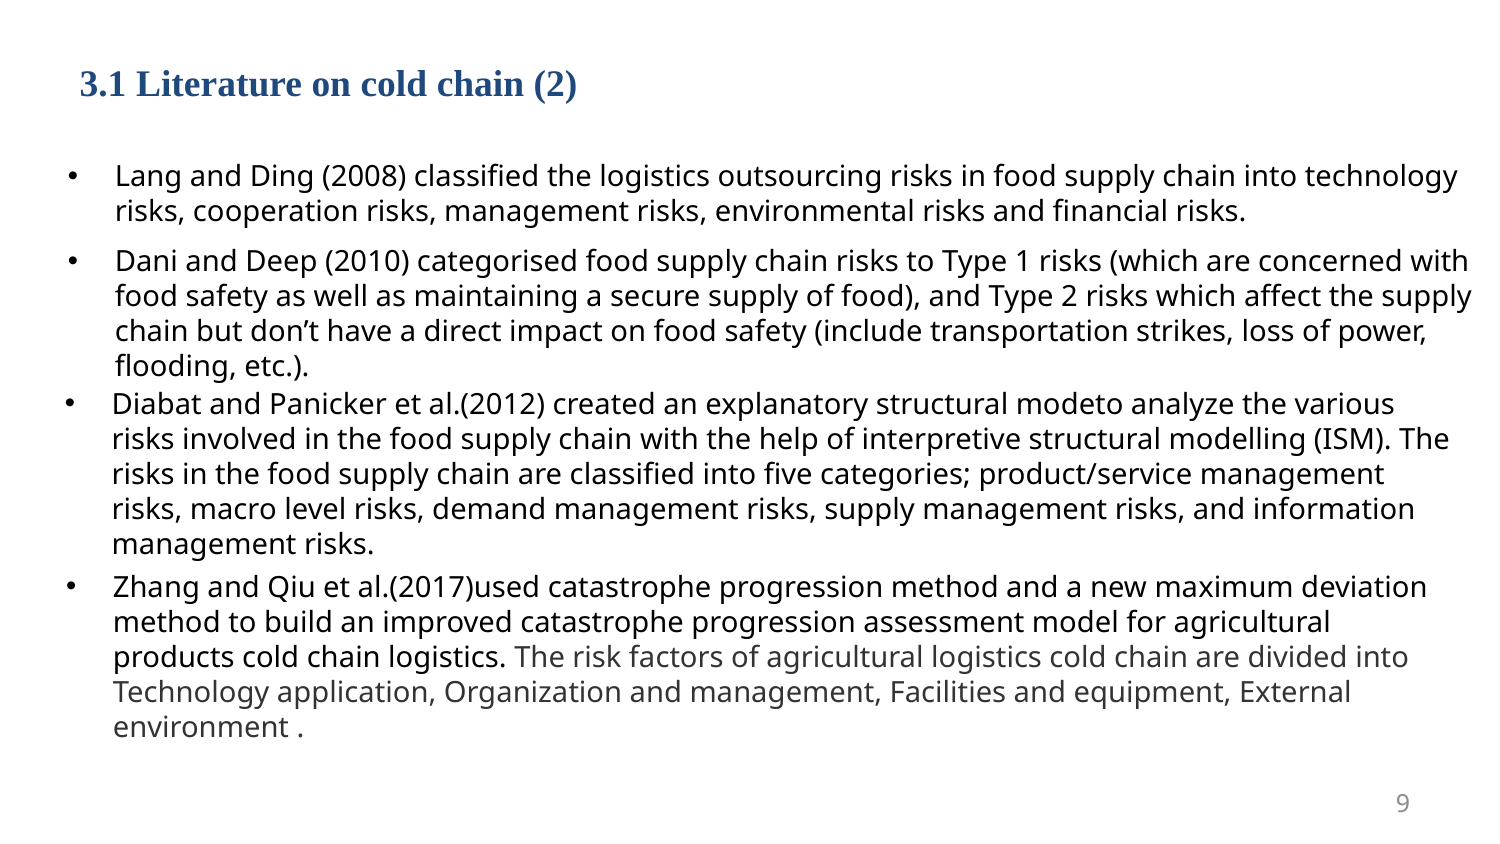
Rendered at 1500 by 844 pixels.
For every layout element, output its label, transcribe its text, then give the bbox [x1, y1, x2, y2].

text_box Lang and Ding (2008) classified the logistics outsourcing risks in food supply chain into technology risks, cooperation risks, management risks, environmental risks and financial risks. [53, 150, 1483, 234]
slide_number 9 [1074, 782, 1425, 827]
text_box Diabat and Panicker et al.(2012) created an explanatory structural modeto analyze the various risks involved in the food supply chain with the help of interpretive structural modelling (ISM). The risks in the food supply chain are classified into five categories; product/service management risks, macro level risks, demand management risks, supply management risks, and information management risks. [50, 377, 1468, 568]
text_box Dani and Deep (2010) categorised food supply chain risks to Type 1 risks (which are concerned with food safety as well as maintaining a secure supply of food), and Type 2 risks which affect the supply chain but don’t have a direct impact on food safety (include transportation strikes, loss of power, flooding, etc.). [53, 234, 1500, 390]
text_box Zhang and Qiu et al.(2017)used catastrophe progression method and a new maximum deviation method to build an improved catastrophe progression assessment model for agricultural products cold chain logistics. The risk factors of agricultural logistics cold chain are divided into Technology application, Organization and management, Facilities and equipment, External environment . [51, 560, 1450, 786]
text_box 3.1 Literature on cold chain (2) [64, 6, 750, 112]
